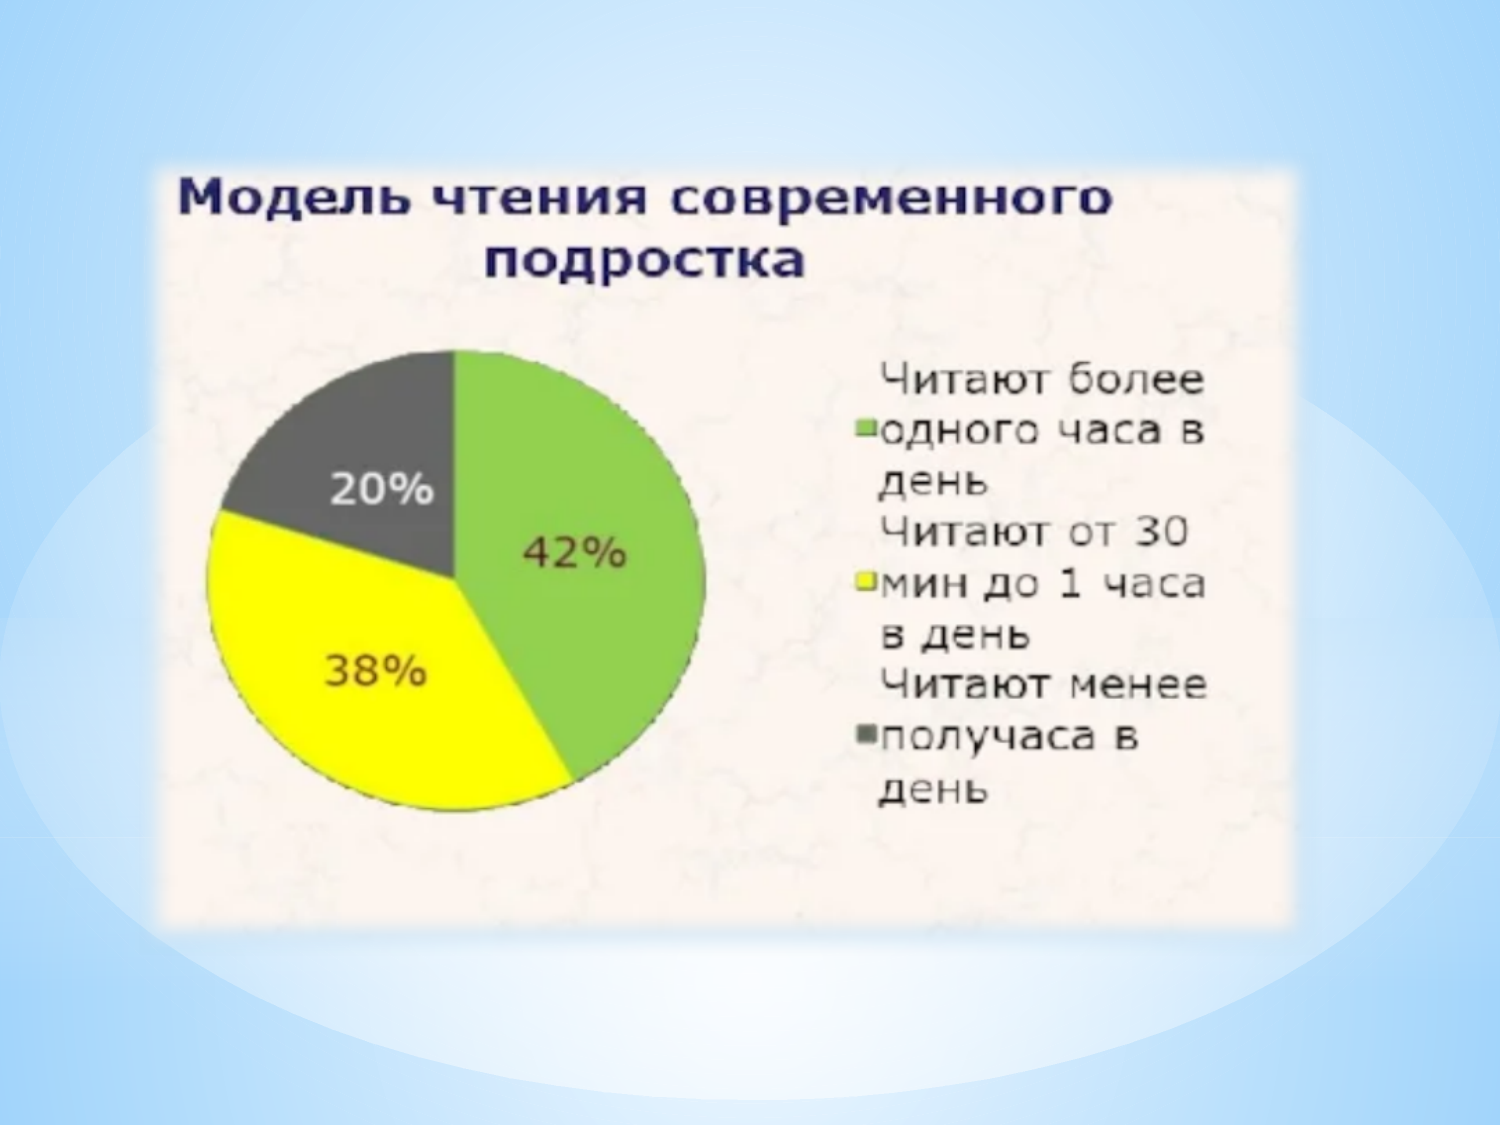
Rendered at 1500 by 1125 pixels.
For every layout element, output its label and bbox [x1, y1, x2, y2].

picture [135, 148, 1318, 953]
